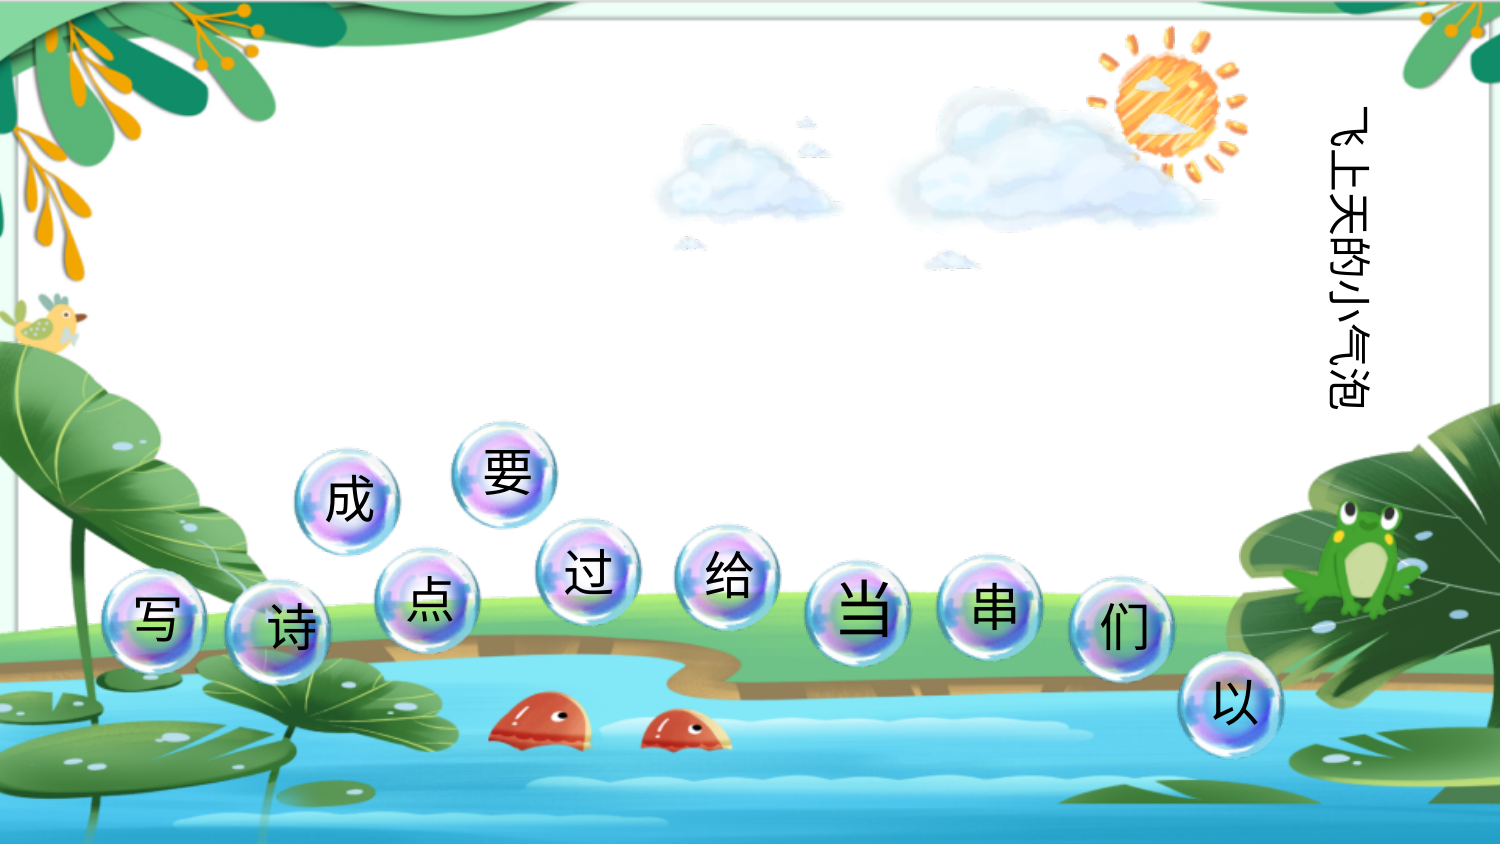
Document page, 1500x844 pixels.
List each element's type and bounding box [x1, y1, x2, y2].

text_box [1170, 644, 1292, 766]
text_box [666, 517, 788, 639]
text_box [929, 547, 1051, 668]
text_box [444, 414, 565, 536]
text_box [1061, 569, 1183, 690]
text_box [528, 511, 649, 633]
picture [0, 0, 1500, 844]
text_box [287, 441, 408, 563]
text_box [367, 540, 488, 661]
text_box [94, 561, 215, 682]
text_box [797, 553, 919, 674]
text_box [217, 572, 339, 693]
